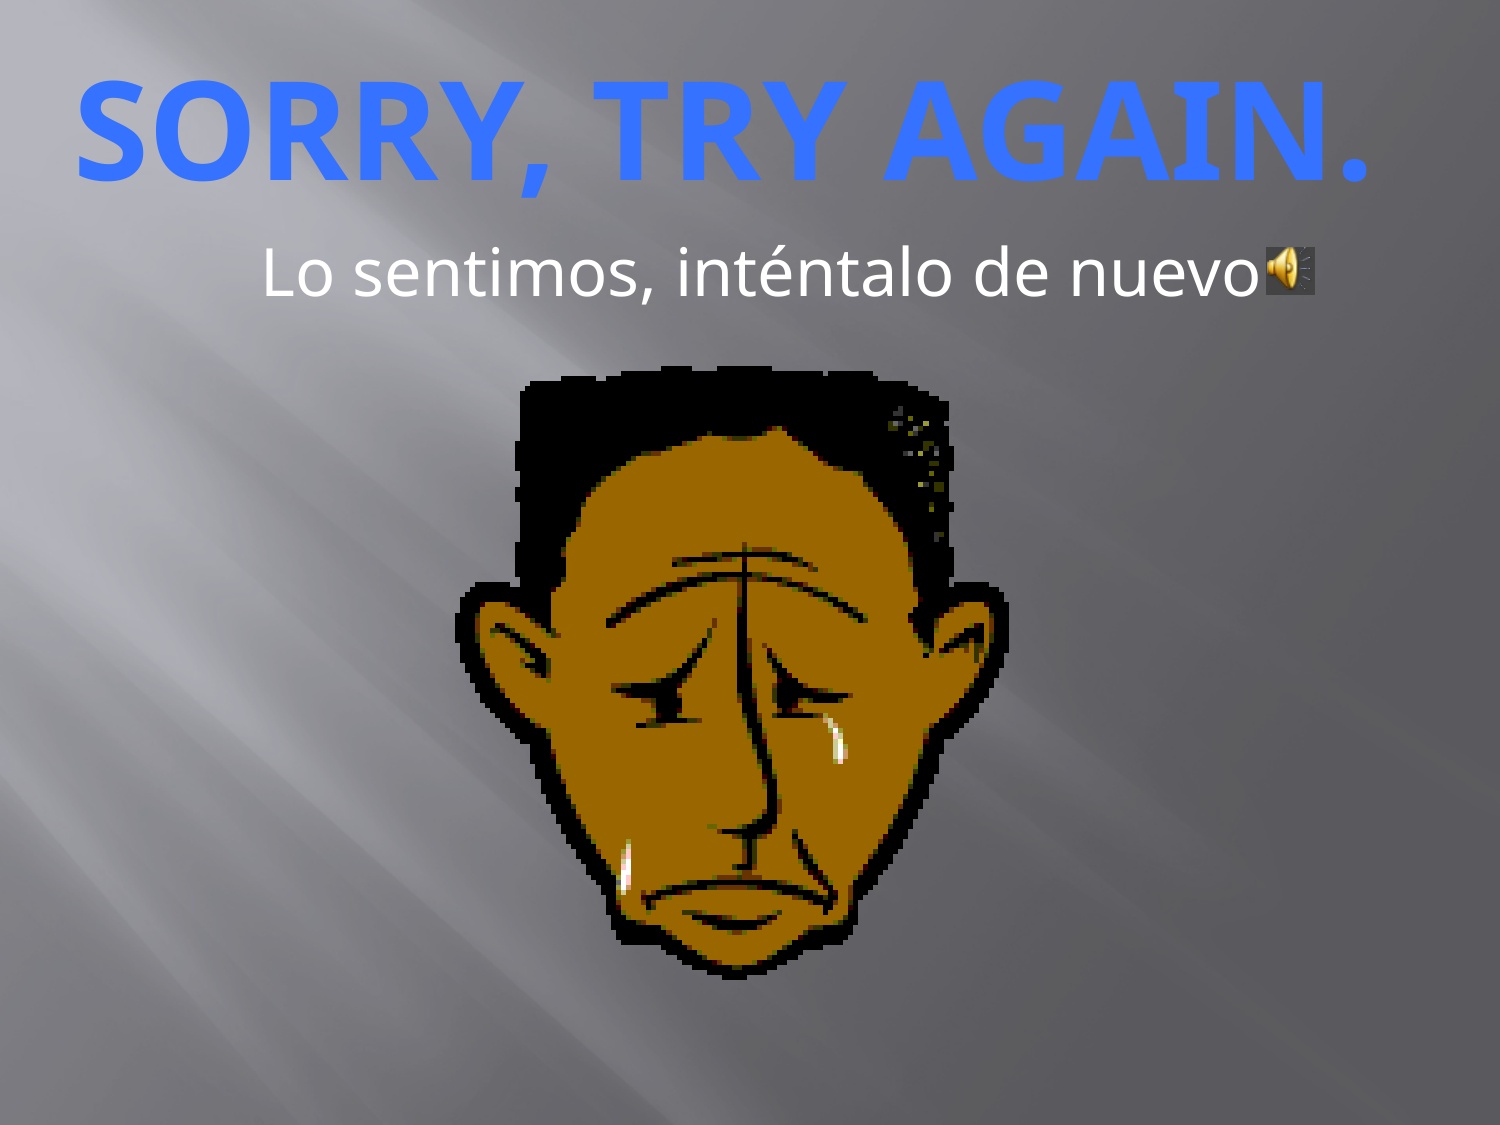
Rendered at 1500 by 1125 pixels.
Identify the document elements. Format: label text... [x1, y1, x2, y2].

picture [409, 351, 1055, 997]
text_box Sorry, try again. [57, 35, 1427, 216]
picture [1265, 245, 1316, 297]
text_box Lo sentimos, inténtalo de nuevo [245, 222, 1278, 318]
